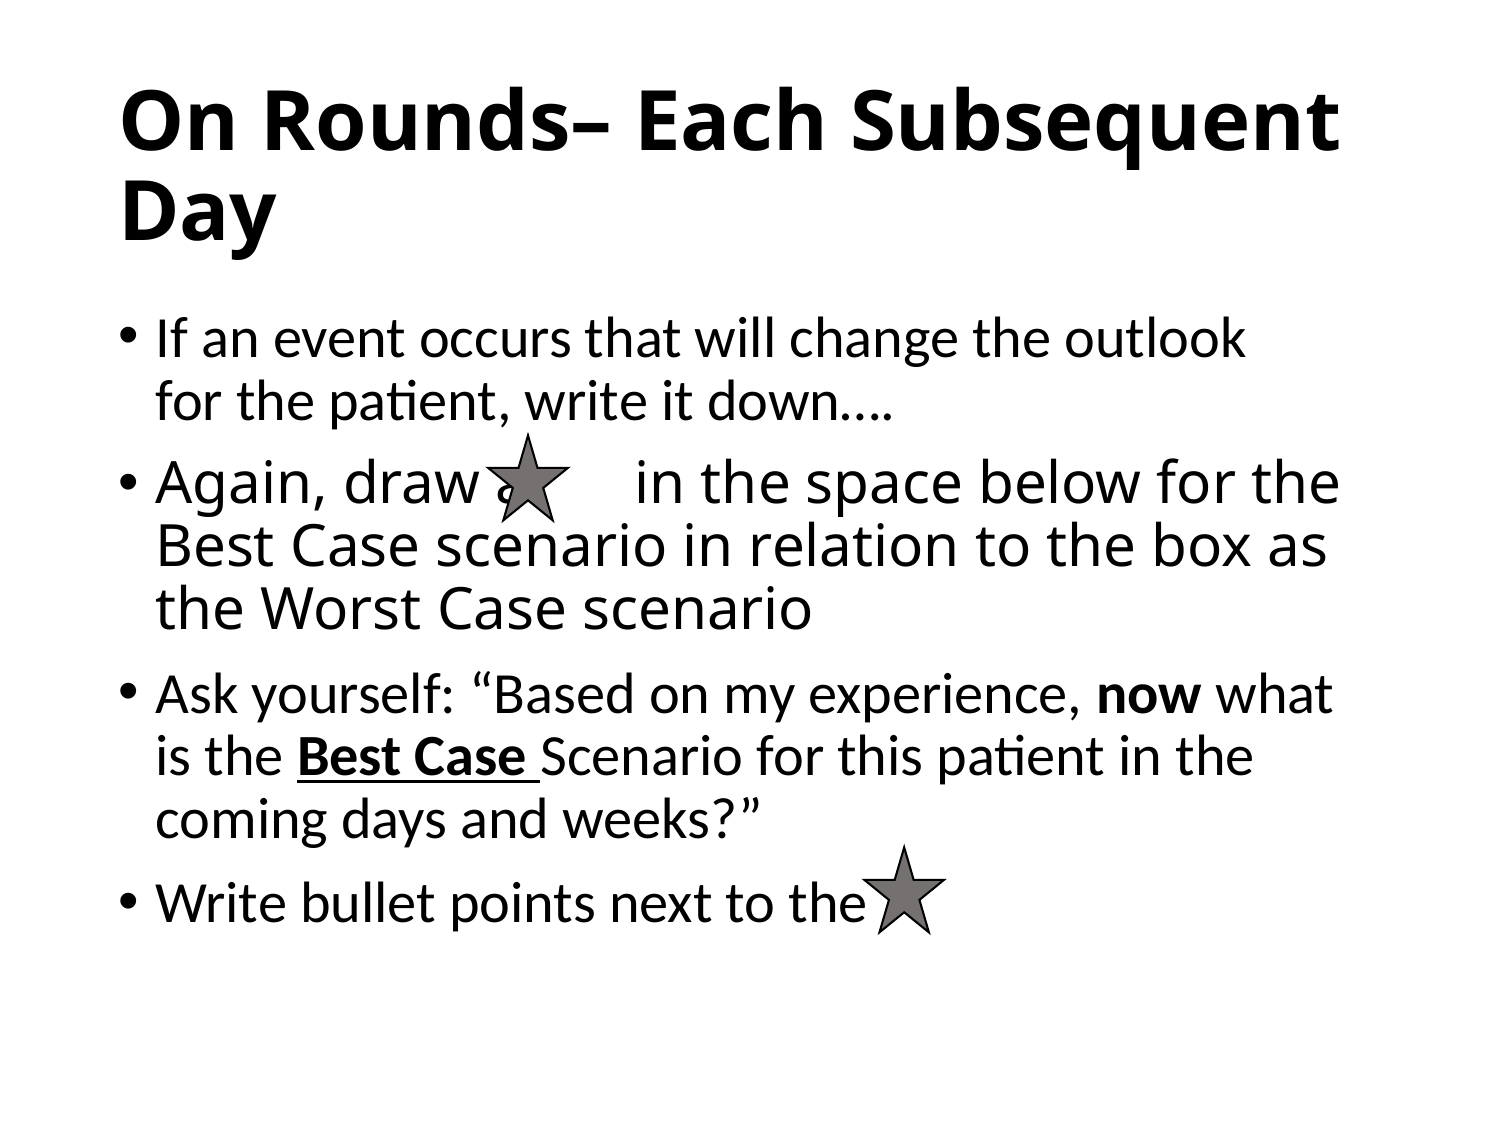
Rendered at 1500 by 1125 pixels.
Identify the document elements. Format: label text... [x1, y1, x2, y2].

text_box [485, 431, 571, 524]
list If an event occurs that will change the outlook for the patient, write it down…. Again, draw a in the space below for the Best Case scenario in relation to the box as the Worst Case scenario Ask yourself: “Based on my experience, now what is the Best Case Scenario for this patient in the coming days and weeks?” Write bullet points next to the [103, 299, 1397, 1014]
text_box [861, 843, 948, 936]
title On Rounds– Each Subsequent Day [103, 59, 1397, 278]
